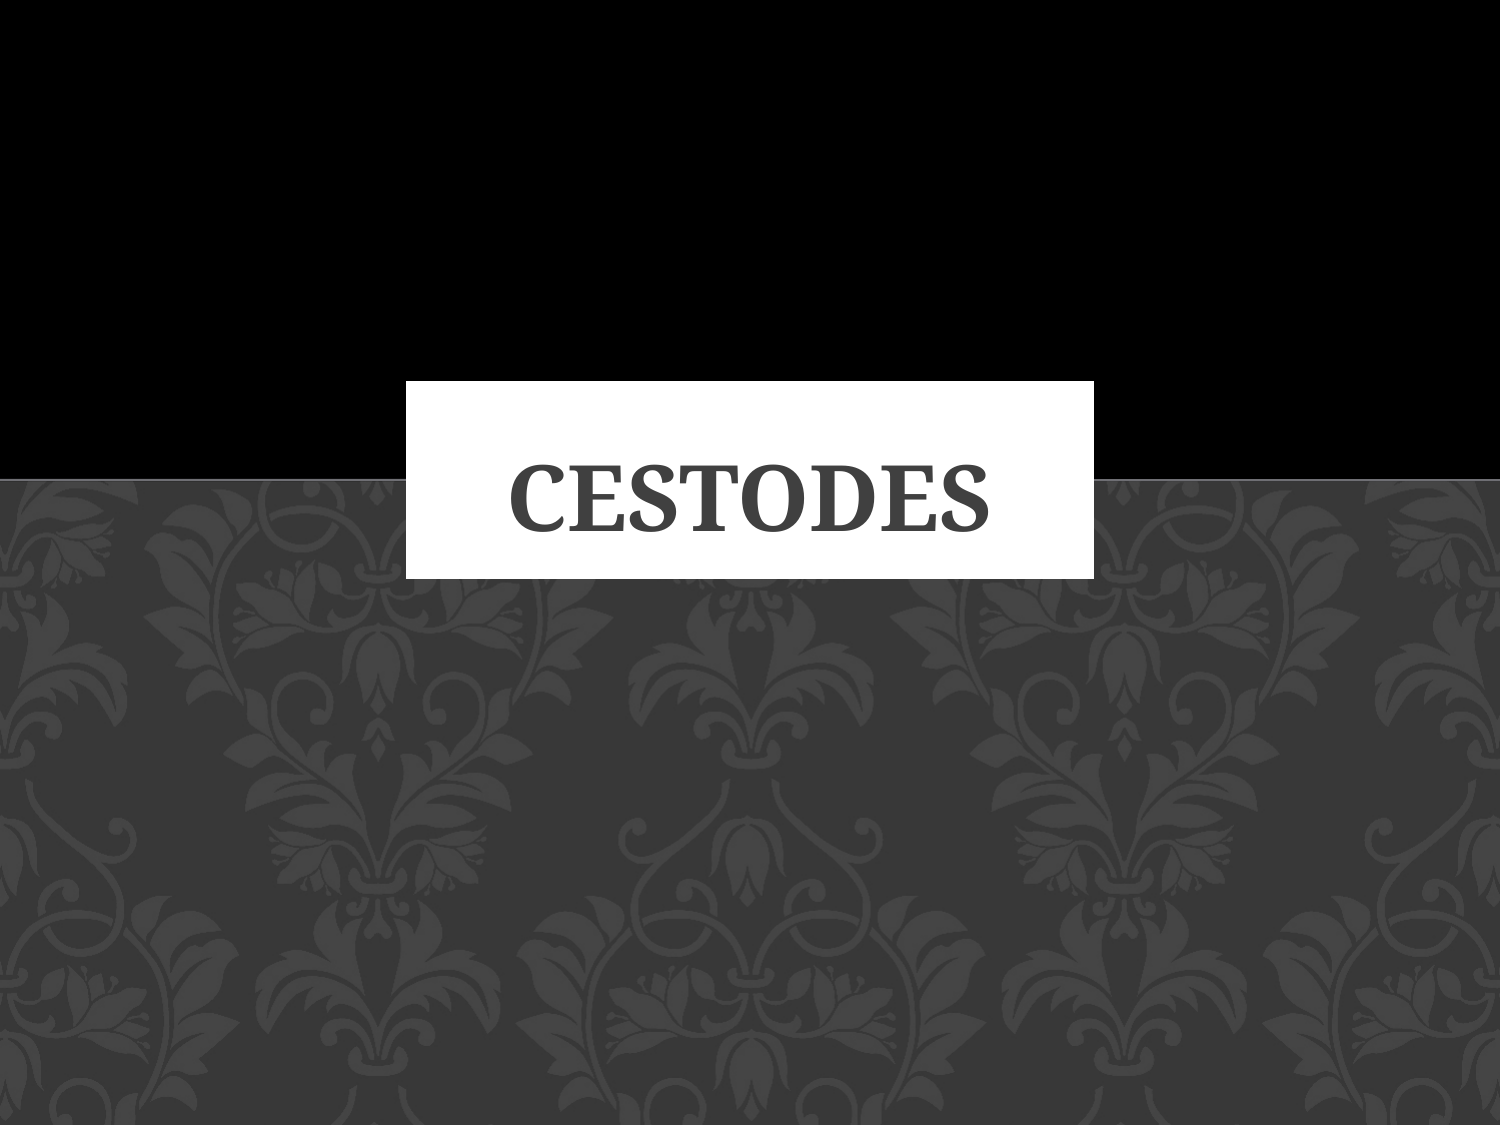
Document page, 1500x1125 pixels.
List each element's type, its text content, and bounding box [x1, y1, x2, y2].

title Cestodes [415, 387, 1085, 556]
